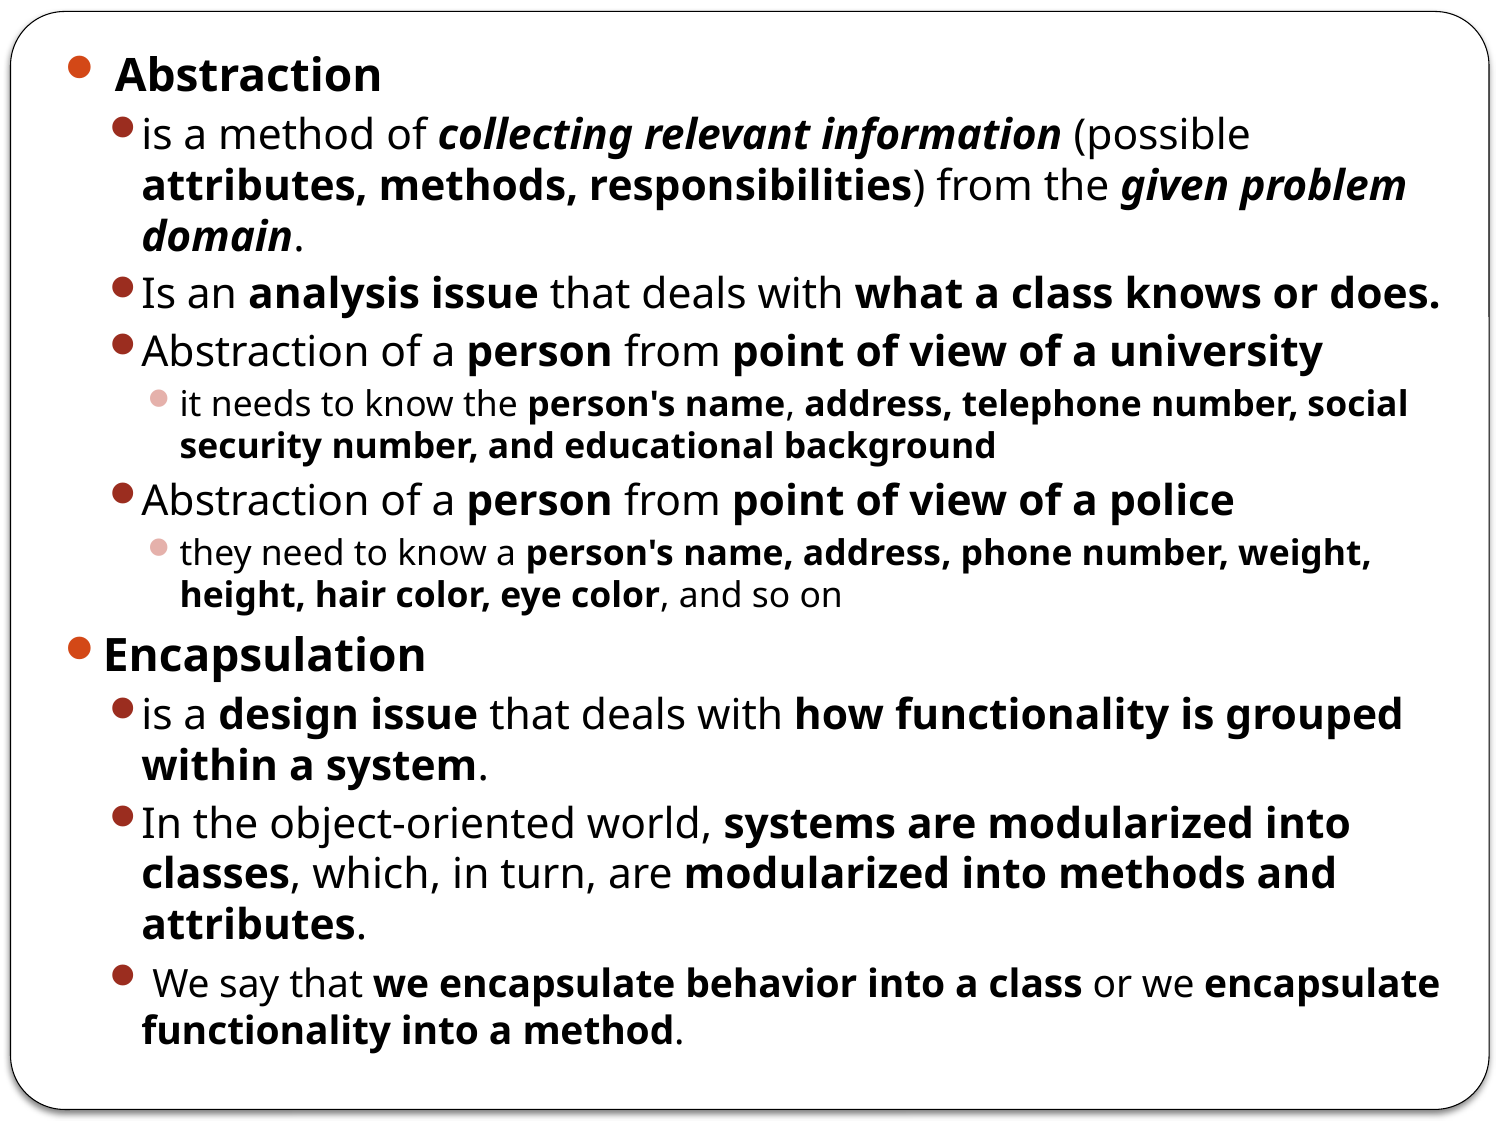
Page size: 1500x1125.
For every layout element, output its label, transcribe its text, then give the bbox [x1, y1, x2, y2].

list Abstraction is a method of collecting relevant information (possible attributes, methods, responsibilities) from the given problem domain. Is an analysis issue that deals with what a class knows or does. Abstraction of a person from point of view of a university it needs to know the person's name, address, telephone number, social security number, and educational background Abstraction of a person from point of view of a police they need to know a person's name, address, phone number, weight, height, hair color, eye color, and so on Encapsulation is a design issue that deals with how functionality is grouped within a system. In the object-oriented world, systems are modularized into classes, which, in turn, are modularized into methods and attributes. We say that we encapsulate behavior into a class or we encapsulate functionality into a method. [50, 37, 1463, 1100]
